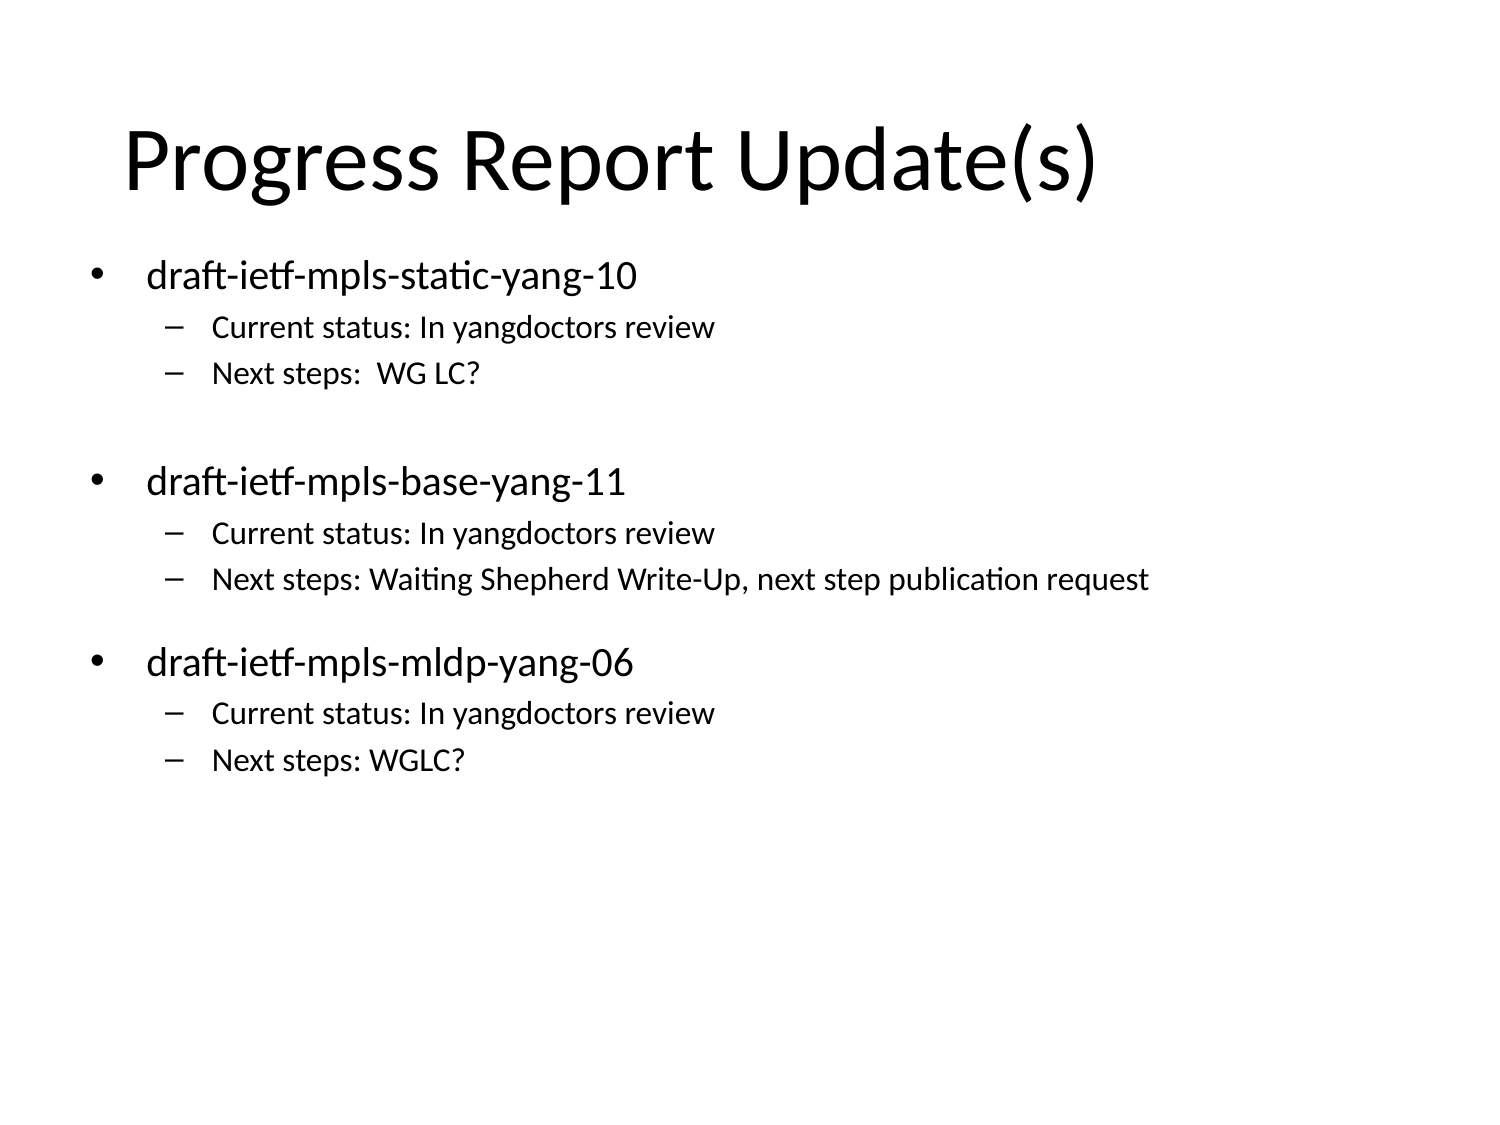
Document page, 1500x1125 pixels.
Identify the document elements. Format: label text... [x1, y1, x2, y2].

list draft-ietf-mpls-static-yang-10 Current status: In yangdoctors review Next steps: WG LC? draft-ietf-mpls-base-yang-11 Current status: In yangdoctors review Next steps: Waiting Shepherd Write-Up, next step publication request draft-ietf-mpls-mldp-yang-06 Current status: In yangdoctors review Next steps: WGLC? [75, 240, 1425, 1040]
title Progress Report Update(s) [75, 45, 1425, 240]
